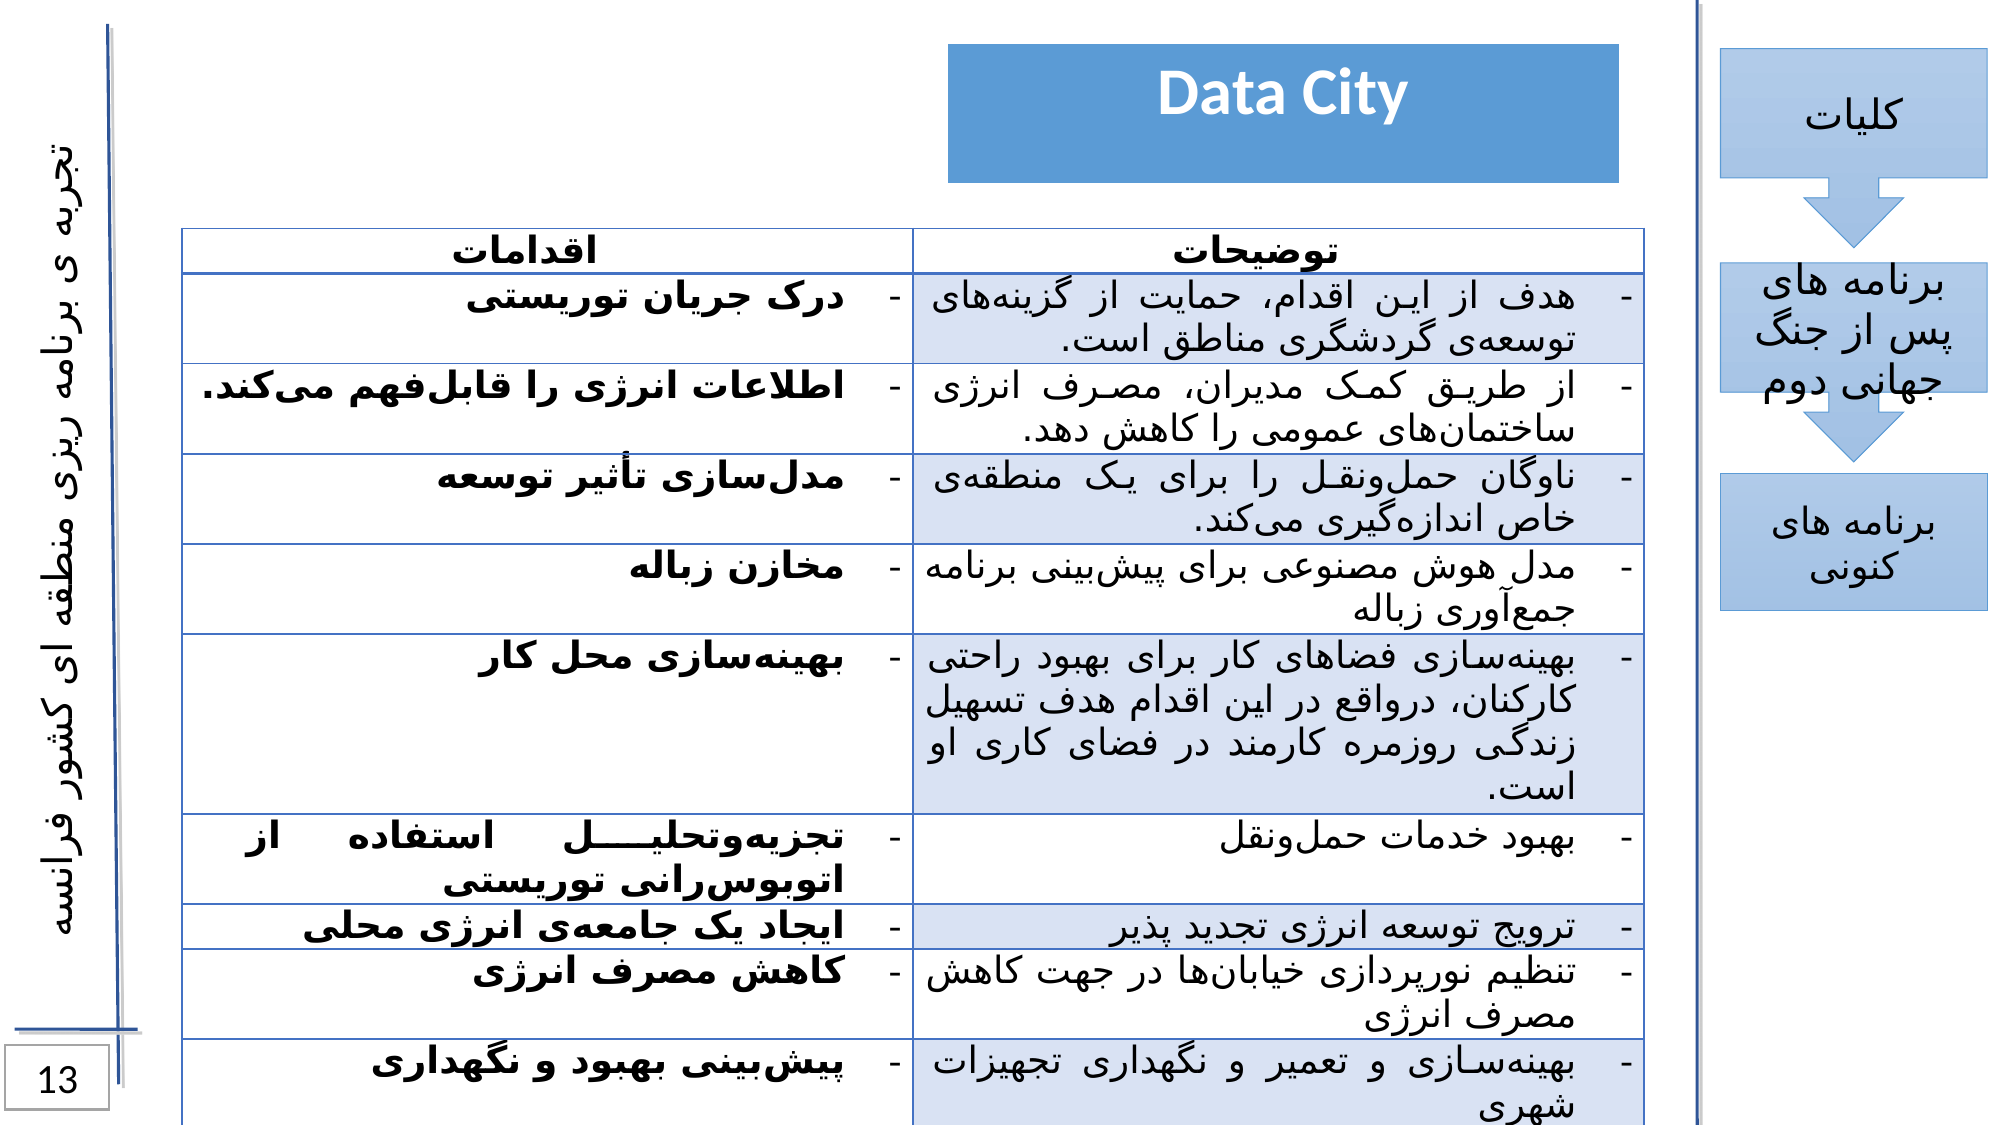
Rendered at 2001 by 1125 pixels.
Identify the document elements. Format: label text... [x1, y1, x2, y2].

table_cell ایجاد یک جامعه‌ی انرژی محلی [183, 905, 912, 948]
table_cell ناوگان حمل‌ونقل را برای یک منطقه‌ی خاص اندازه‌گیری می‌کند. [914, 455, 1643, 543]
text_box کلیات [1719, 48, 1988, 249]
text_box برنامه های پس از جنگ جهانی دوم [1719, 262, 1988, 463]
table_cell از طریق کمک مدیران، مصرف انرژی ساختمان‌های عمومی را کاهش دهد. [914, 364, 1643, 453]
table_cell اطلاعات انرژی را قابل‌فهم می‌کند. [183, 364, 912, 453]
table_cell مخازن زباله [183, 545, 912, 633]
text_box 13 [4, 1044, 110, 1111]
text_box برنامه های کنونی [1720, 473, 1988, 611]
table_cell کاهش مصرف انرژی [183, 950, 912, 1038]
table_cell مدل‌سازی تأثیر توسعه [183, 455, 912, 543]
table_header توضیحات [914, 229, 1643, 272]
text_box تجربه ی برنامه ریزی منطقه ای کشور فرانسه [23, 59, 88, 1022]
text_box Data City [945, 41, 1622, 186]
table_cell هدف از این اقدام، حمایت از گزینه‌های توسعه‌ی گردشگری مناطق است. [914, 275, 1643, 363]
table_cell بهینه‌سازی محل کار [183, 635, 912, 813]
table_cell تنظیم نورپردازی خیابان‌ها در جهت کاهش مصرف انرژی [914, 950, 1643, 1038]
table_header اقدامات [183, 229, 912, 272]
table_cell درک جریان توریستی [183, 275, 912, 363]
table_cell تجزیه‌وتحلیل استفاده از اتوبوس‌رانی توریستی [183, 815, 912, 903]
table_cell بهینه‌سازی و تعمیر و نگهداری تجهیزات شهری [914, 1040, 1643, 1125]
table_cell ترویج توسعه انرژی تجدید پذیر [914, 905, 1643, 948]
table_cell بهبود خدمات حمل‌ونقل [914, 815, 1643, 903]
table_cell پیش‌بینی بهبود و نگهداری [183, 1040, 912, 1125]
table_cell بهینه‌سازی فضاهای کار برای بهبود راحتی کارکنان، درواقع در این اقدام هدف تسهیل زندگی روزمره کارمند در فضای کاری او است. [914, 635, 1643, 813]
table_cell مدل هوش مصنوعی برای پیش‌بینی برنامه جمع‌آوری زباله [914, 545, 1643, 633]
